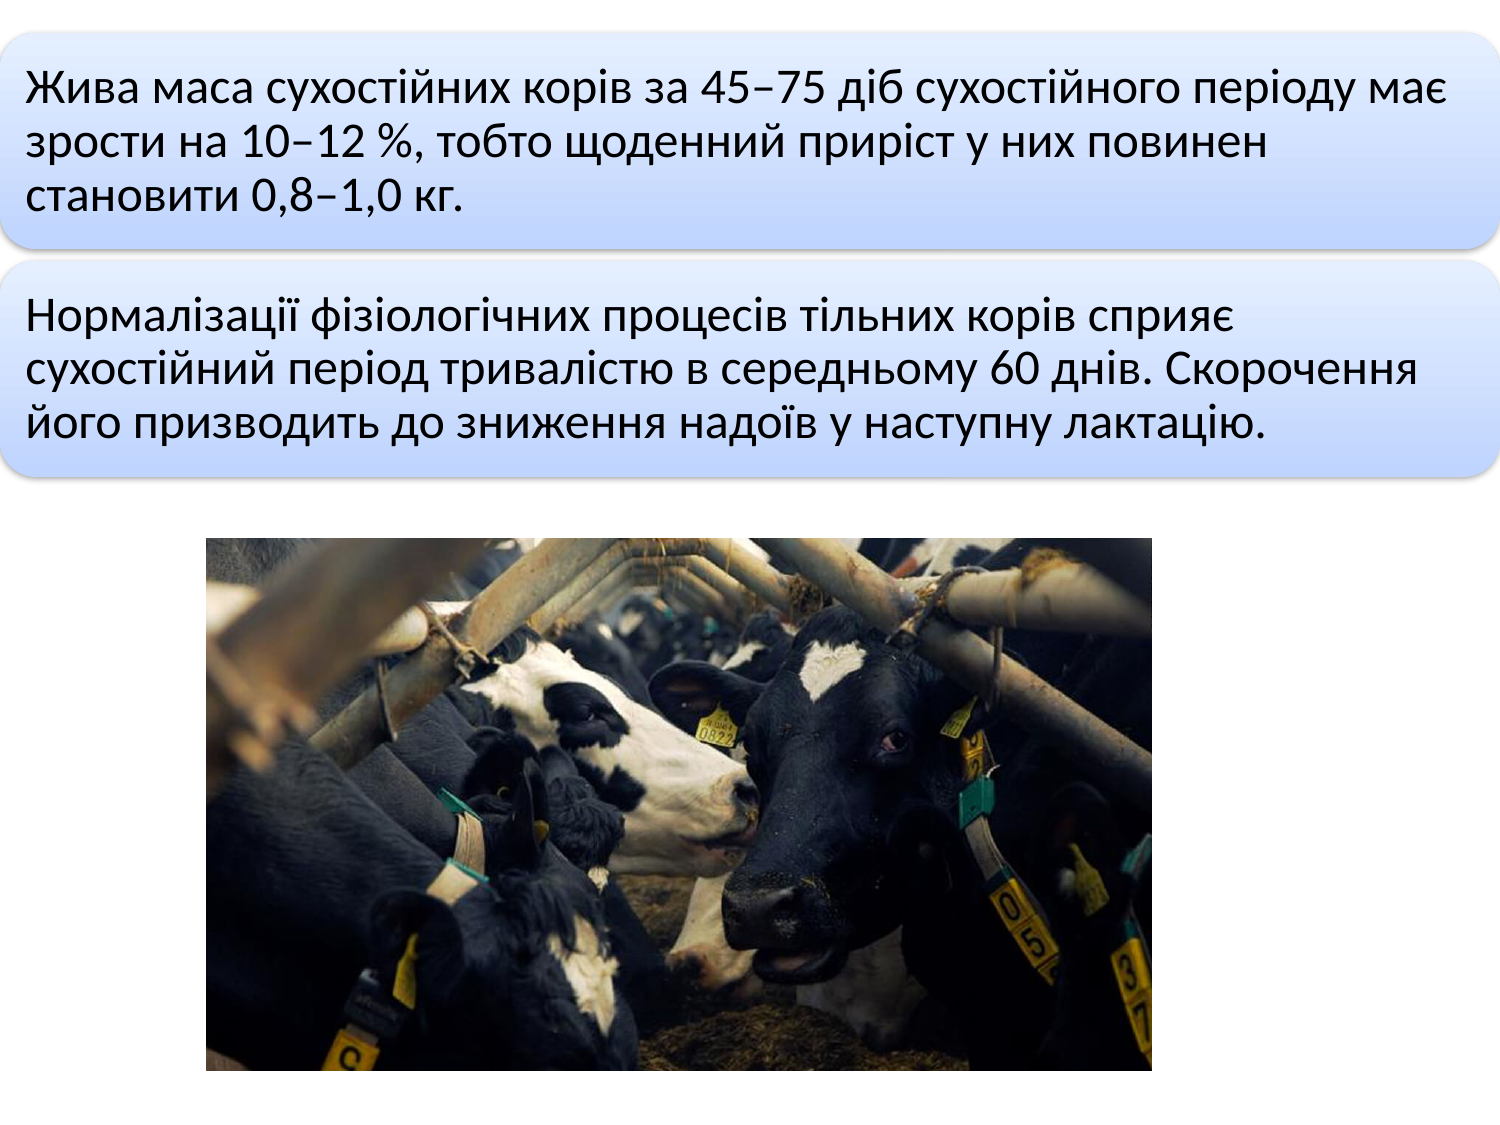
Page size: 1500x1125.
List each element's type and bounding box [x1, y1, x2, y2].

text_box [0, 0, 1500, 511]
picture [206, 538, 1152, 1071]
